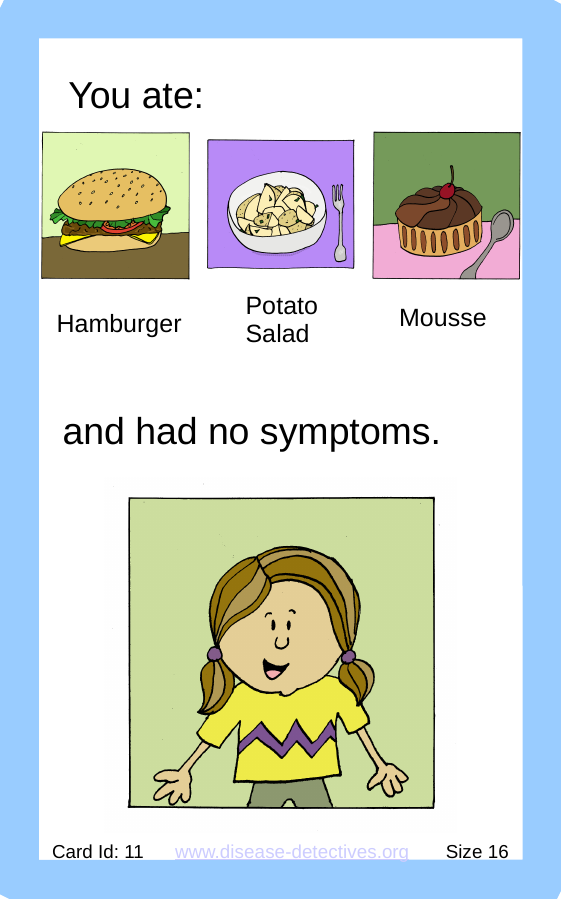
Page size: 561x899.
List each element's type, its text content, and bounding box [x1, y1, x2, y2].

text_box Hamburger [41, 301, 230, 344]
text_box Card Id: 11 www.disease-detectives.org Size 16 [35, 832, 525, 869]
text_box [18, 17, 544, 881]
text_box Potato Salad [230, 283, 350, 354]
text_box Mousse [384, 295, 521, 338]
picture [41, 131, 190, 280]
picture [372, 131, 521, 280]
picture [206, 139, 356, 270]
picture [103, 477, 458, 834]
